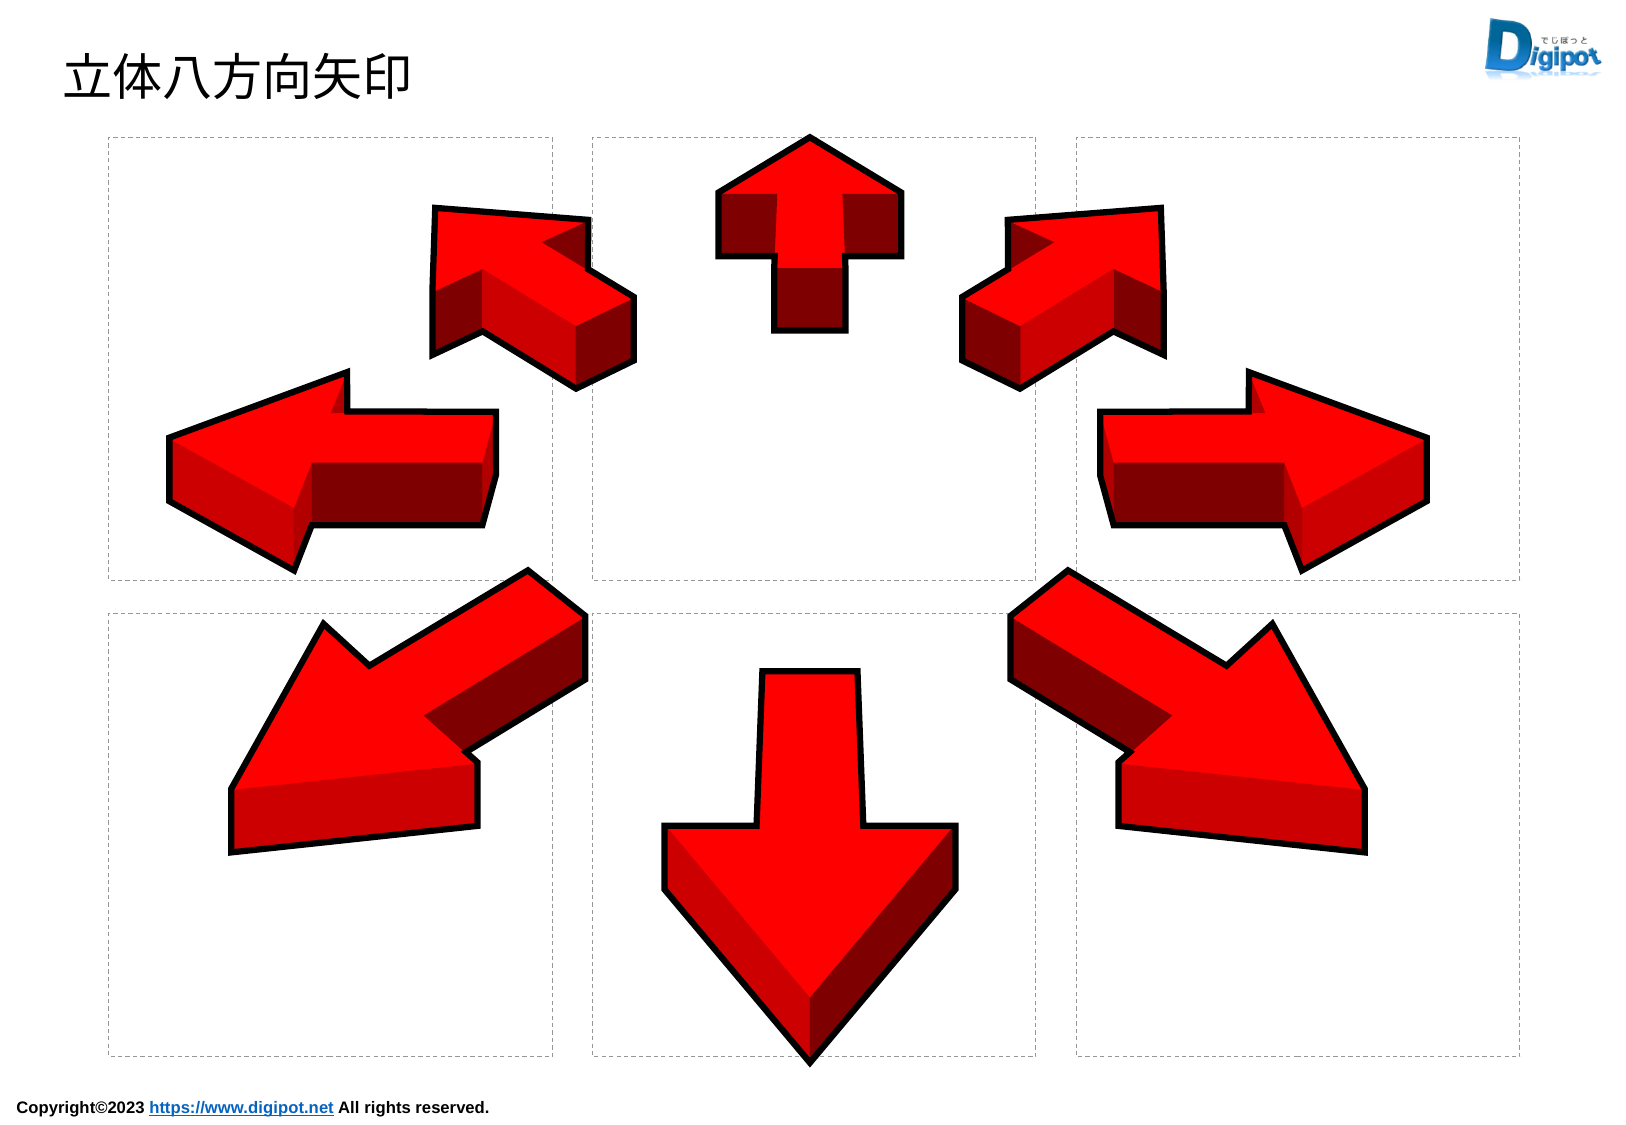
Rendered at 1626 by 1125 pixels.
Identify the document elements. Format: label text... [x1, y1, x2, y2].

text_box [169, 372, 496, 572]
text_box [962, 207, 1164, 390]
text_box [231, 570, 586, 854]
text_box 立体八方向矢印 [47, 38, 427, 113]
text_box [1010, 570, 1365, 854]
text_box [432, 207, 634, 390]
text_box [718, 137, 902, 332]
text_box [1100, 372, 1427, 572]
picture [1485, 18, 1602, 82]
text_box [664, 671, 956, 1063]
